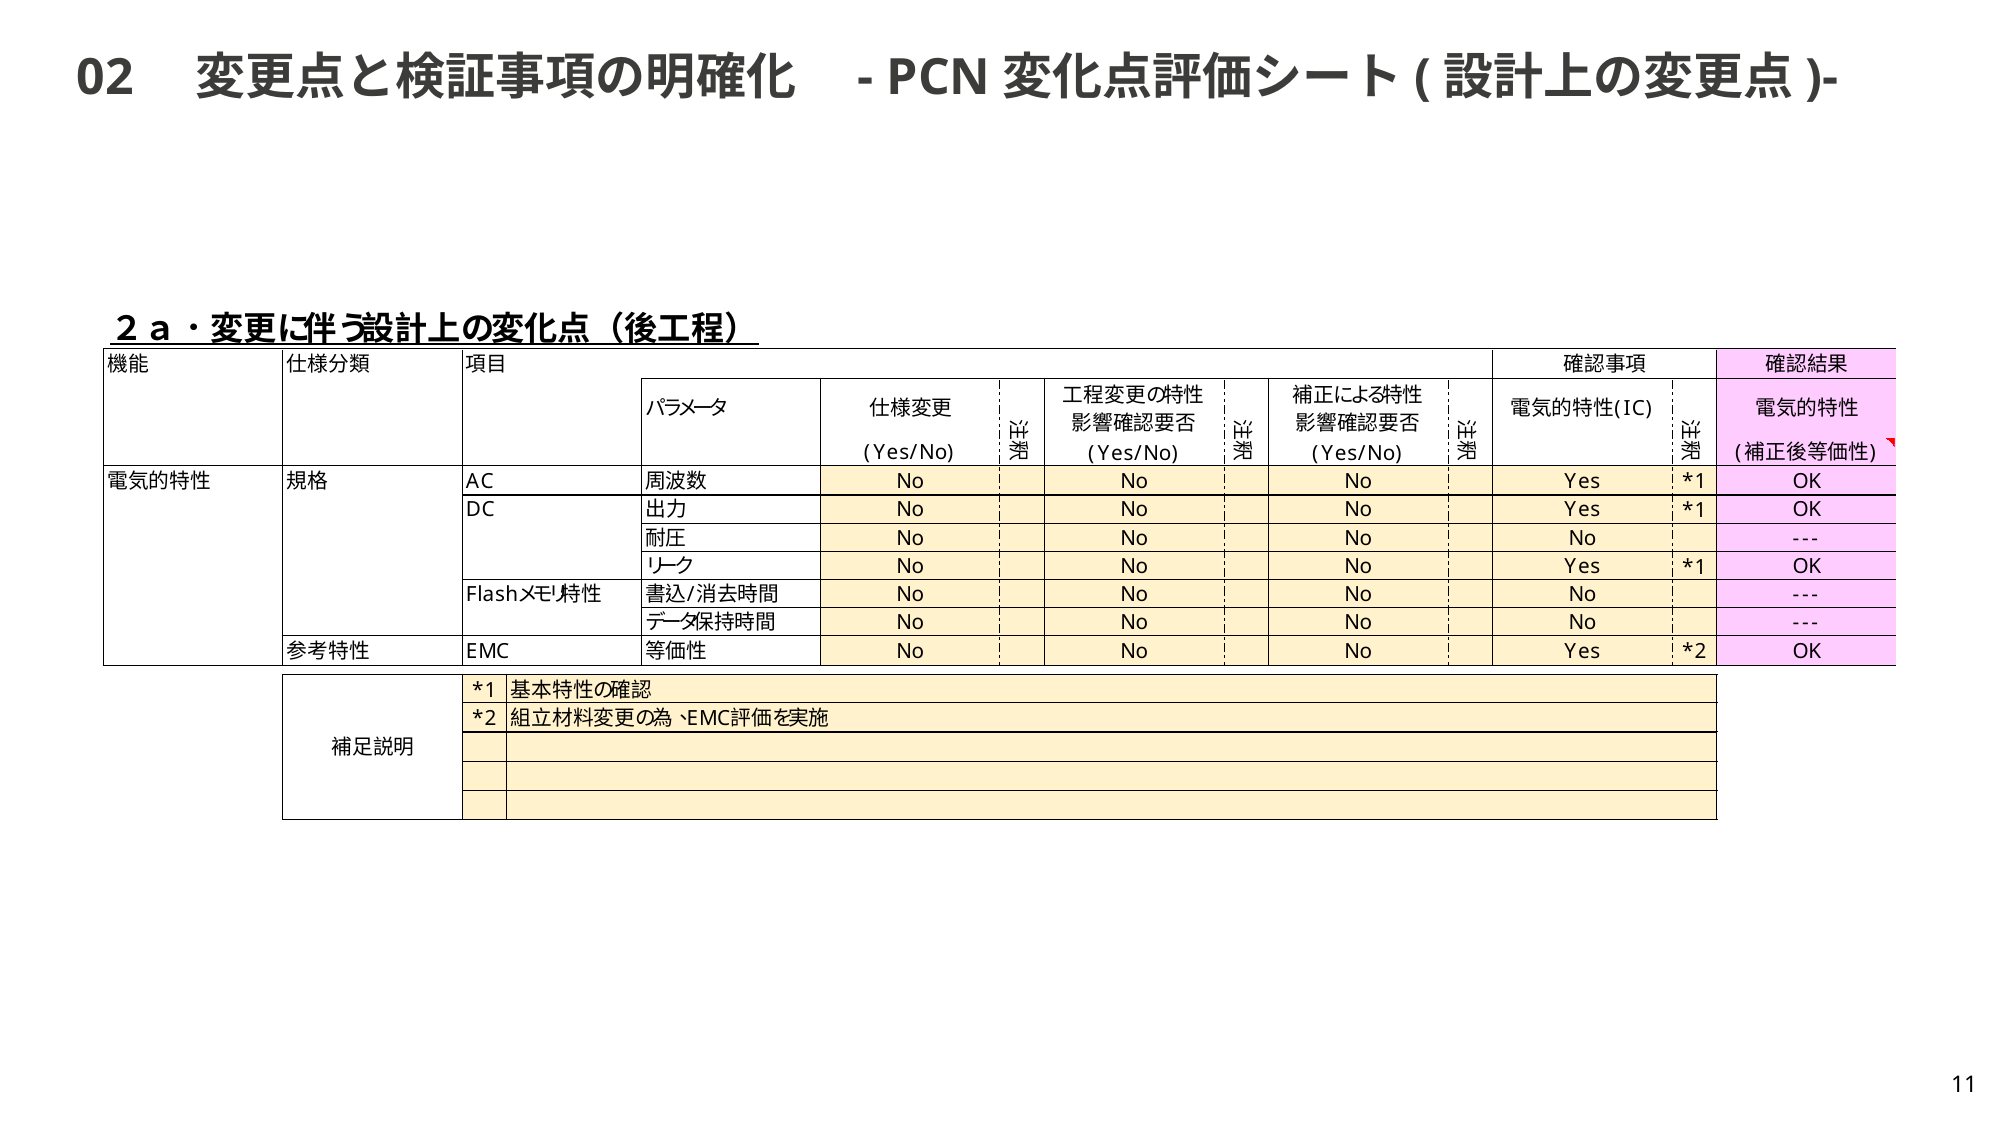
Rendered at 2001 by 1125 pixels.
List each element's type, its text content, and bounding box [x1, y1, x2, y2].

picture [102, 304, 1897, 821]
title 02 変更点と検証事項の明確化 - PCN変化点評価シート(設計上の変更点)- [0, 0, 2000, 123]
